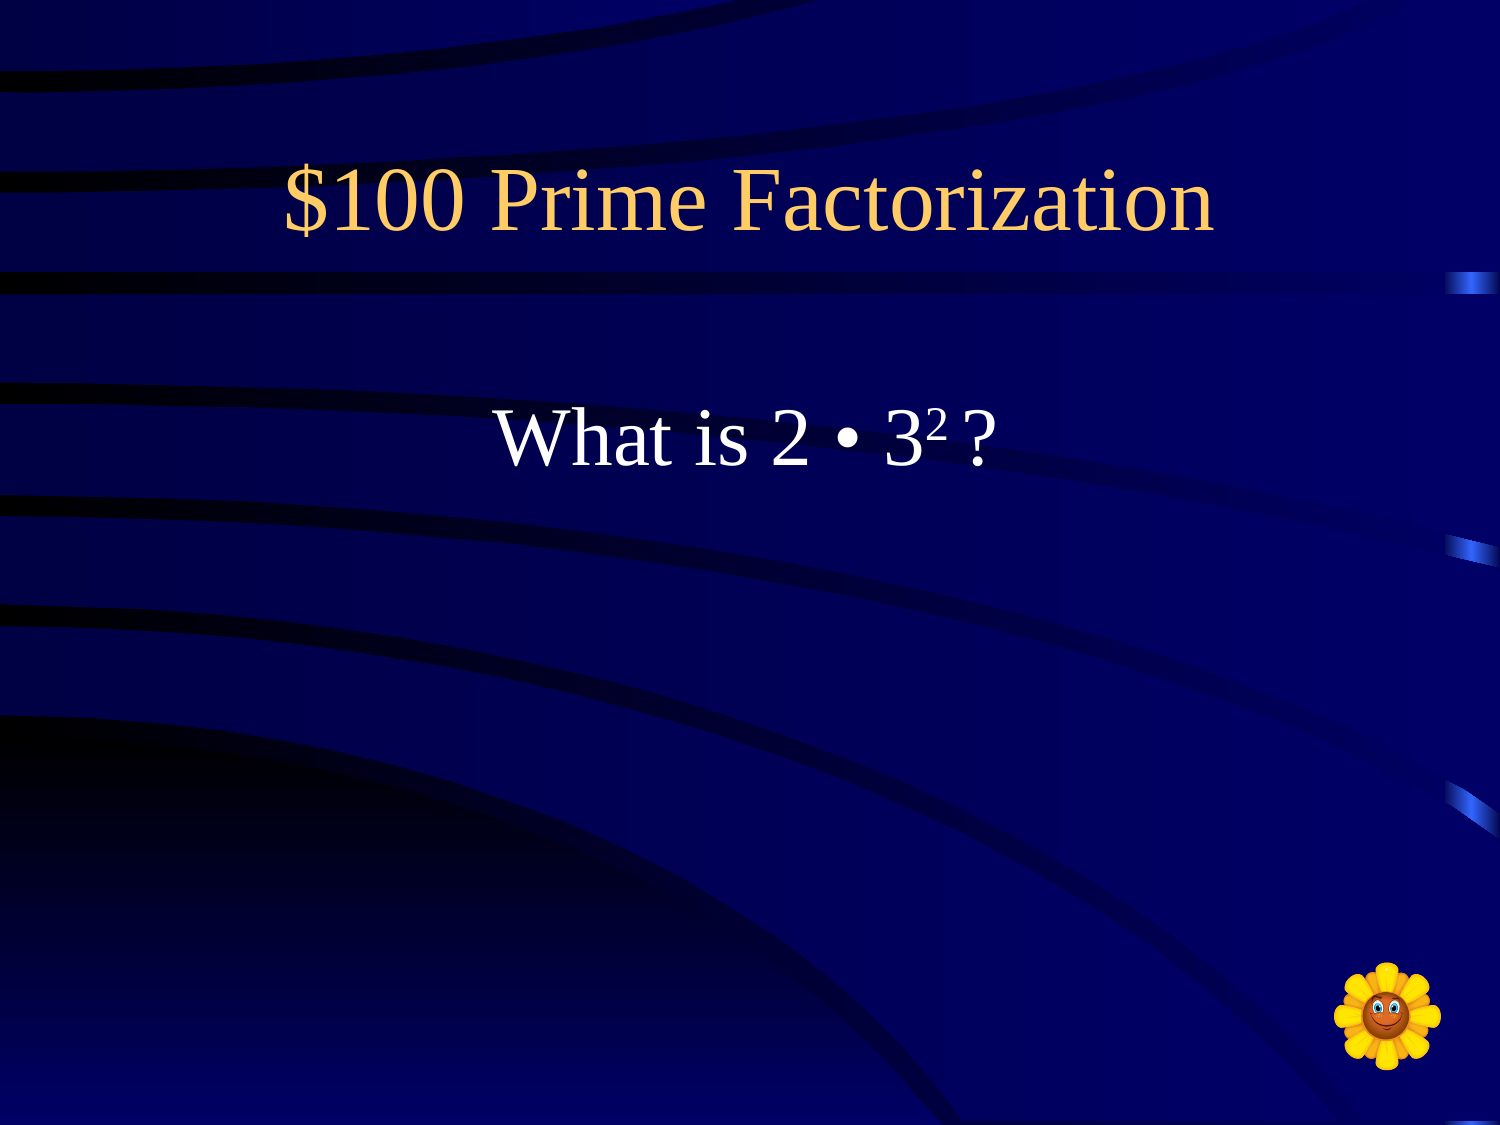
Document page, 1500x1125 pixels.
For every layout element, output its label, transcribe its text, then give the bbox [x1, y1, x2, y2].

text_box What is 2 • 32 ? [478, 375, 1014, 490]
picture [1333, 962, 1442, 1071]
title $100 Prime Factorization [112, 99, 1388, 288]
